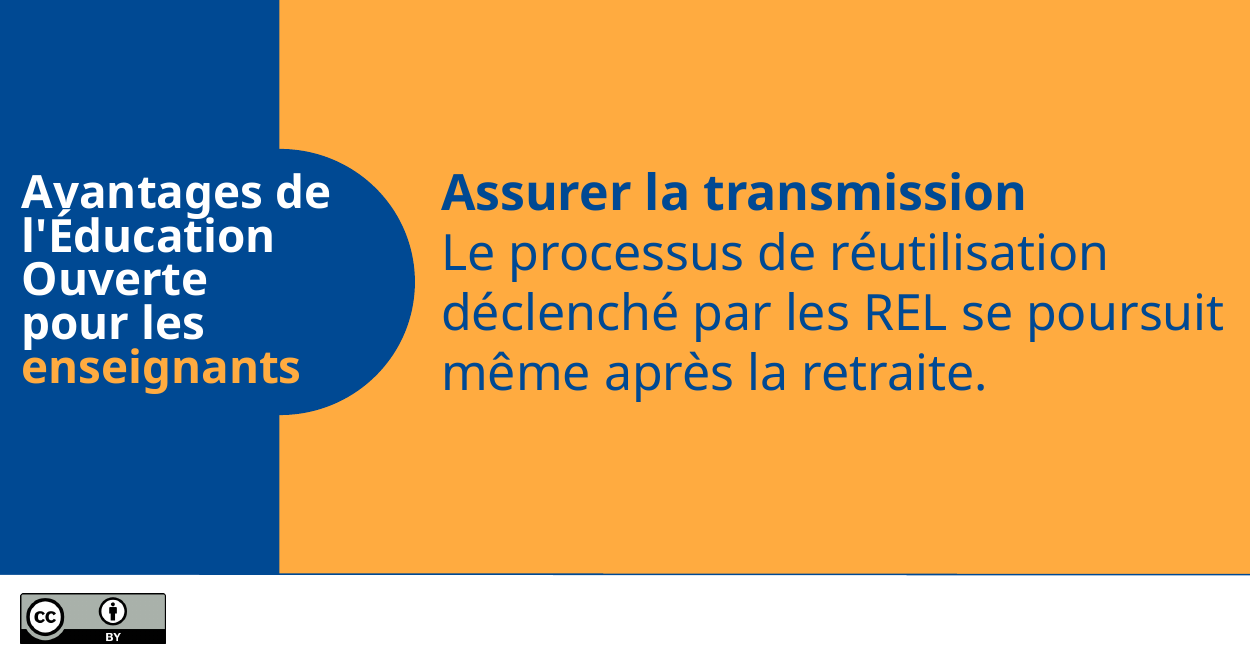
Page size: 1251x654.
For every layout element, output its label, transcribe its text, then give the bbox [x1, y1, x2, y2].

text_box [237, 408, 324, 416]
text_box [348, 167, 415, 397]
text_box Avantages de l'Éducation Ouverte pour les enseignants [6, 157, 348, 408]
text_box [0, 582, 1250, 654]
picture [20, 592, 166, 645]
text_box Assurer la transmission Le processus de réutilisation déclenché par les REL se poursuit même après la retraite. [426, 145, 1250, 416]
text_box [0, 0, 280, 573]
text_box [234, 148, 327, 157]
